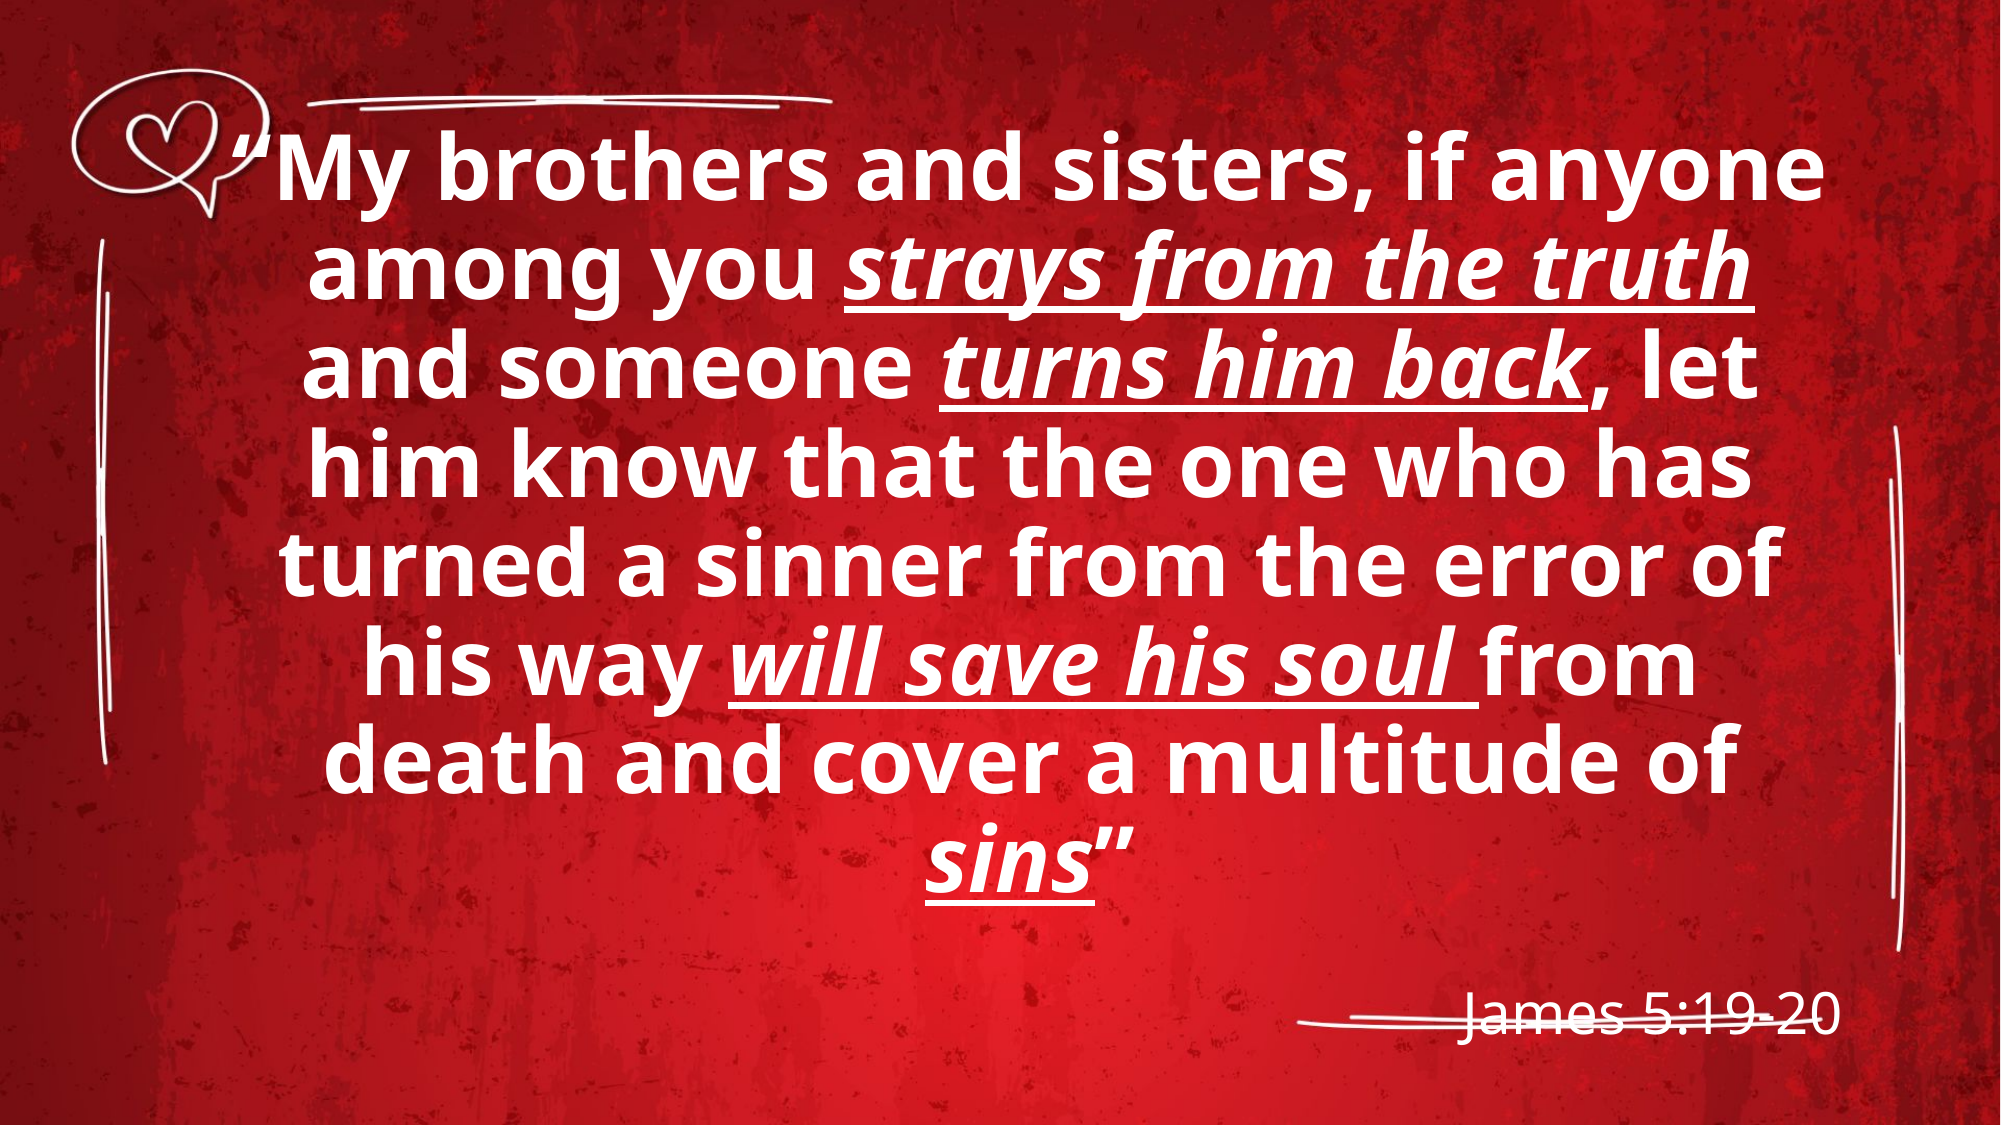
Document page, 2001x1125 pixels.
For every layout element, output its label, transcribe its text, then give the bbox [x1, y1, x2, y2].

picture [0, 0, 2001, 1125]
list “My brothers and sisters, if anyone among you strays from the truth and someone turns him back, let him know that the one who has turned a sinner from the error of his way will save his soul from death and cover a multitude of sins” James 5:19-20 [203, 156, 1858, 1012]
